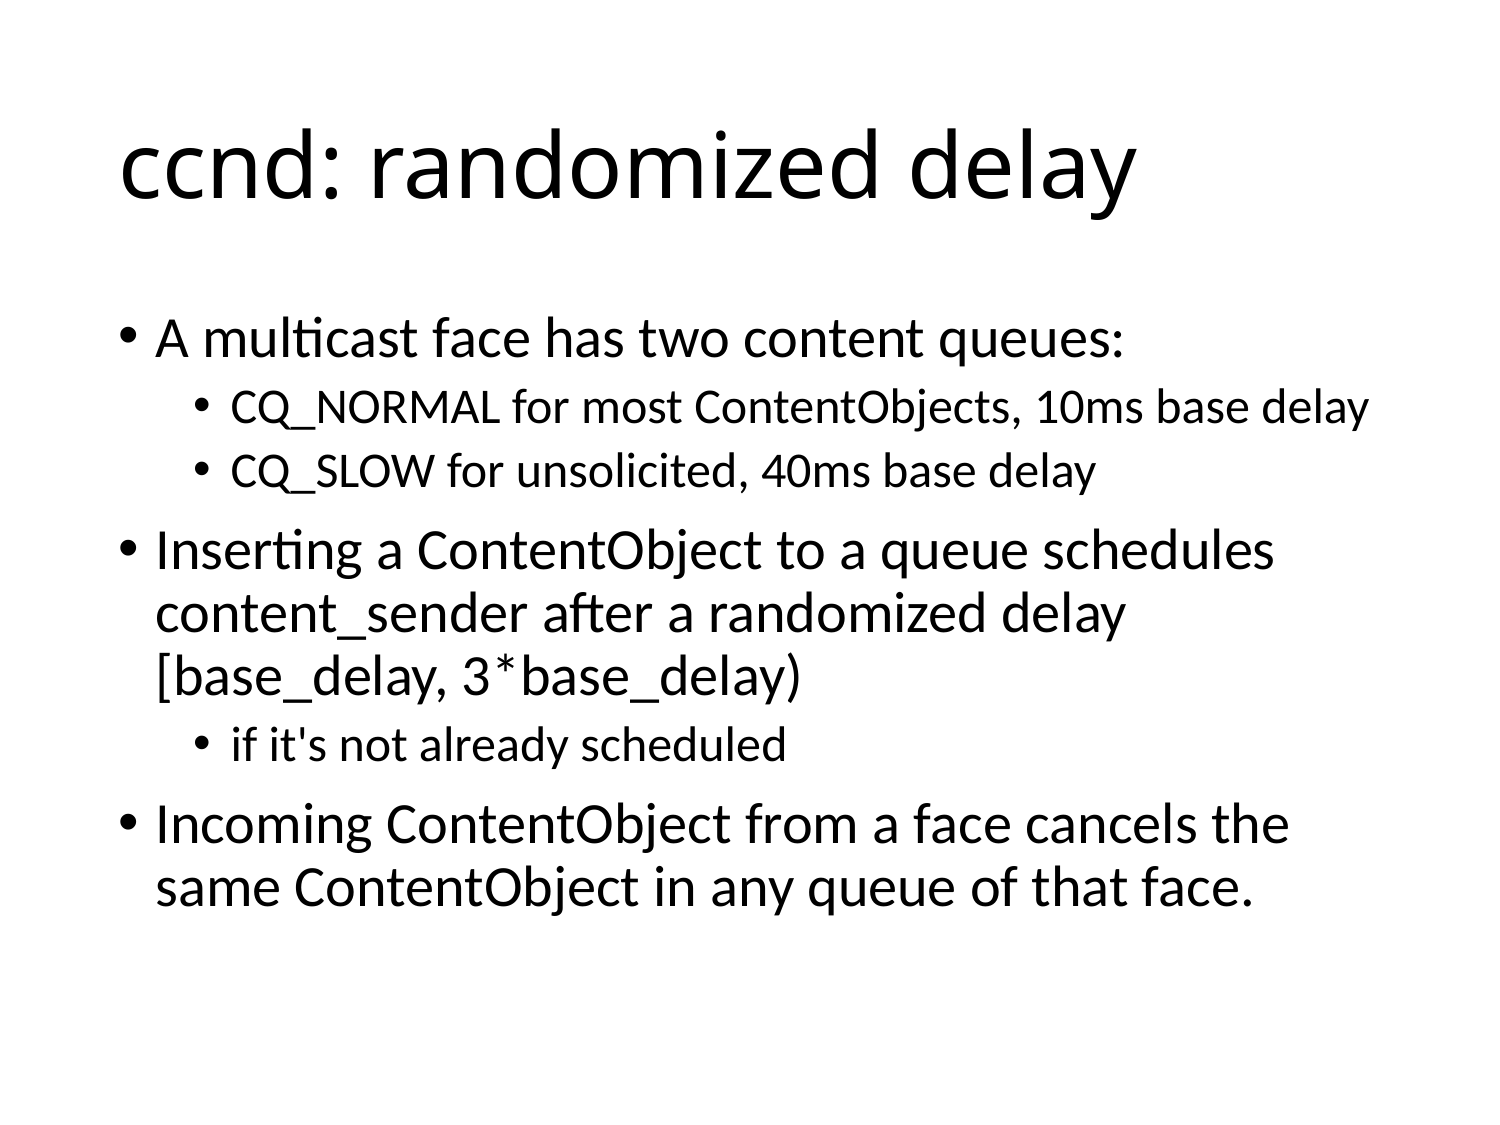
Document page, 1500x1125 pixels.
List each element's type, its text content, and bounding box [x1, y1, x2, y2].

title ccnd: randomized delay [103, 59, 1397, 278]
list A multicast face has two content queues: CQ_NORMAL for most ContentObjects, 10ms base delay CQ_SLOW for unsolicited, 40ms base delay Inserting a ContentObject to a queue schedules content_sender after a randomized delay [base_delay, 3*base_delay) if it's not already scheduled Incoming ContentObject from a face cancels the same ContentObject in any queue of that face. [103, 299, 1397, 1014]
